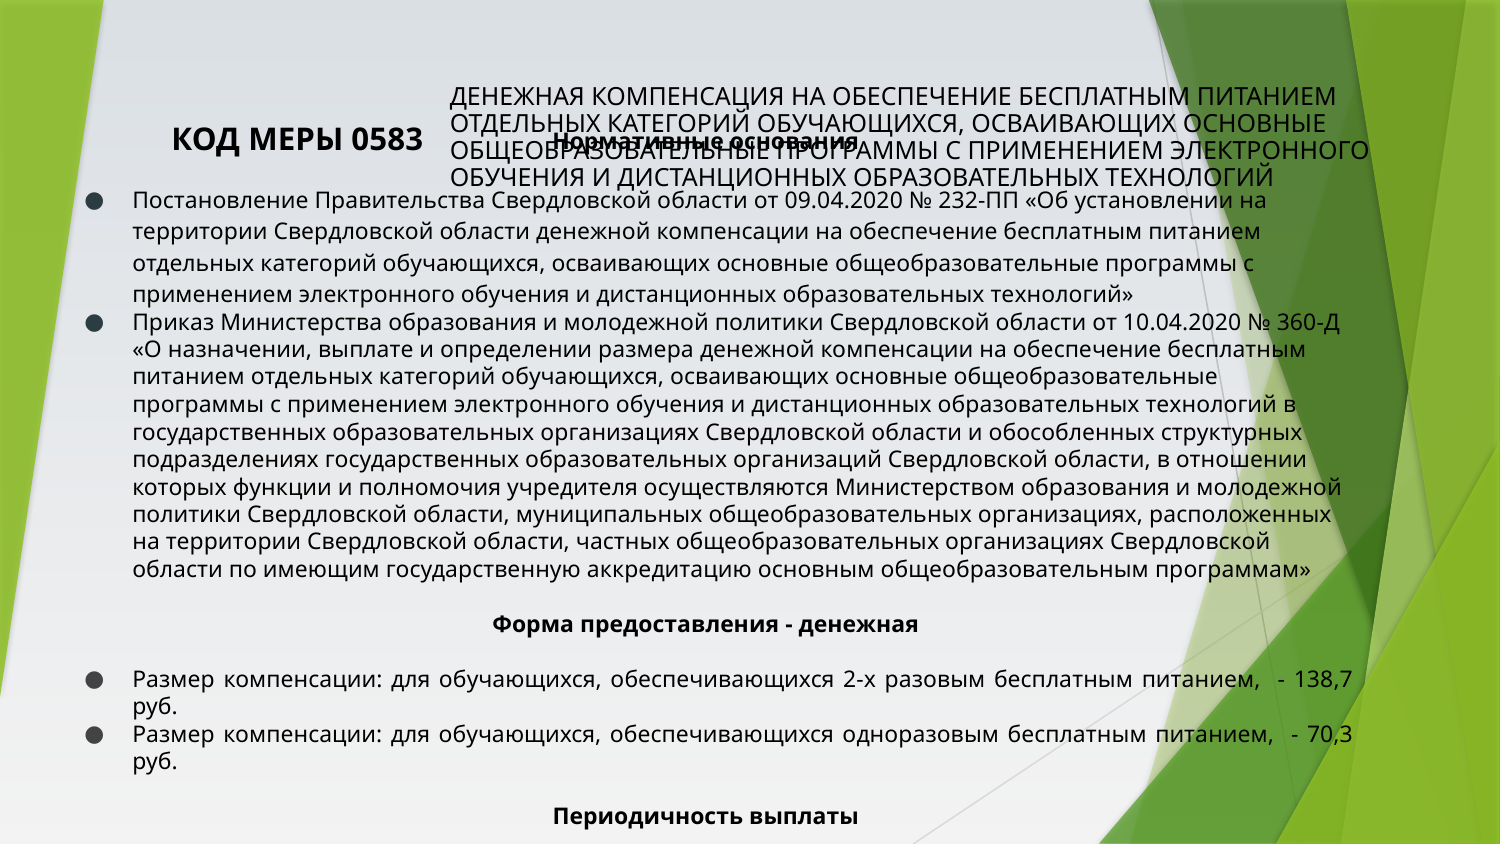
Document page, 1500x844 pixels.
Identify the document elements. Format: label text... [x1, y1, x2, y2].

text_box Нормативные основания Постановление Правительства Свердловской области от 09.04.2020 № 232-ПП «Об установлении на территории Свердловской области денежной компенсации на обеспечение бесплатным питанием отдельных категорий обучающихся, осваивающих основные общеобразовательные программы с применением электронного обучения и дистанционных образовательных технологий» Приказ Министерства образования и молодежной политики Свердловской области от 10.04.2020 № 360-Д «О назначении, выплате и определении размера денежной компенсации на обеспечение бесплатным питанием отдельных категорий обучающихся, осваивающих основные общеобразовательные программы с применением электронного обучения и дистанционных образовательных технологий в государственных образовательных организациях Свердловской области и обособленных структурных подразделениях государственных образовательных организаций Свердловской области, в отношении которых функции и полномочия учредителя осуществляются Министерством образования и молодежной политики Свердловской области, муниципальных общеобразовательных организациях, расположенных на территории Свердловской области, частных общеобразовательных организациях Свердловской области по имеющим государственную аккредитацию основным общеобразовательным программам» Форма предоставления - денежная Размер компенсации: для обучающихся, обеспечивающихся 2-х разовым бесплатным питанием, - 138,7 руб. Размер компенсации: для обучающихся, обеспечивающихся одноразовым бесплатным питанием, - 70,3 руб. Периодичность выплаты Ежемесячно, в период освоения программ с применением электронного обучения и дистанционных образовательных технологий [46, 216, 1366, 822]
text_box КОД МЕРЫ 0583 [122, 79, 439, 196]
title ДЕНЕЖНАЯ КОМПЕНСАЦИЯ НА ОБЕСПЕЧЕНИЕ БЕСПЛАТНЫМ ПИТАНИЕМ ОТДЕЛЬНЫХ КАТЕГОРИЙ ОБУЧАЮЩИХСЯ, ОСВАИВАЮЩИХ ОСНОВНЫЕ ОБЩЕОБРАЗОВАТЕЛЬНЫЕ ПРОГРАММЫ С ПРИМЕНЕНИЕМ ЭЛЕКТРОННОГО ОБУЧЕНИЯ И ДИСТАНЦИОННЫХ ОБРАЗОВАТЕЛЬНЫХ ТЕХНОЛОГИЙ [438, 80, 1384, 197]
